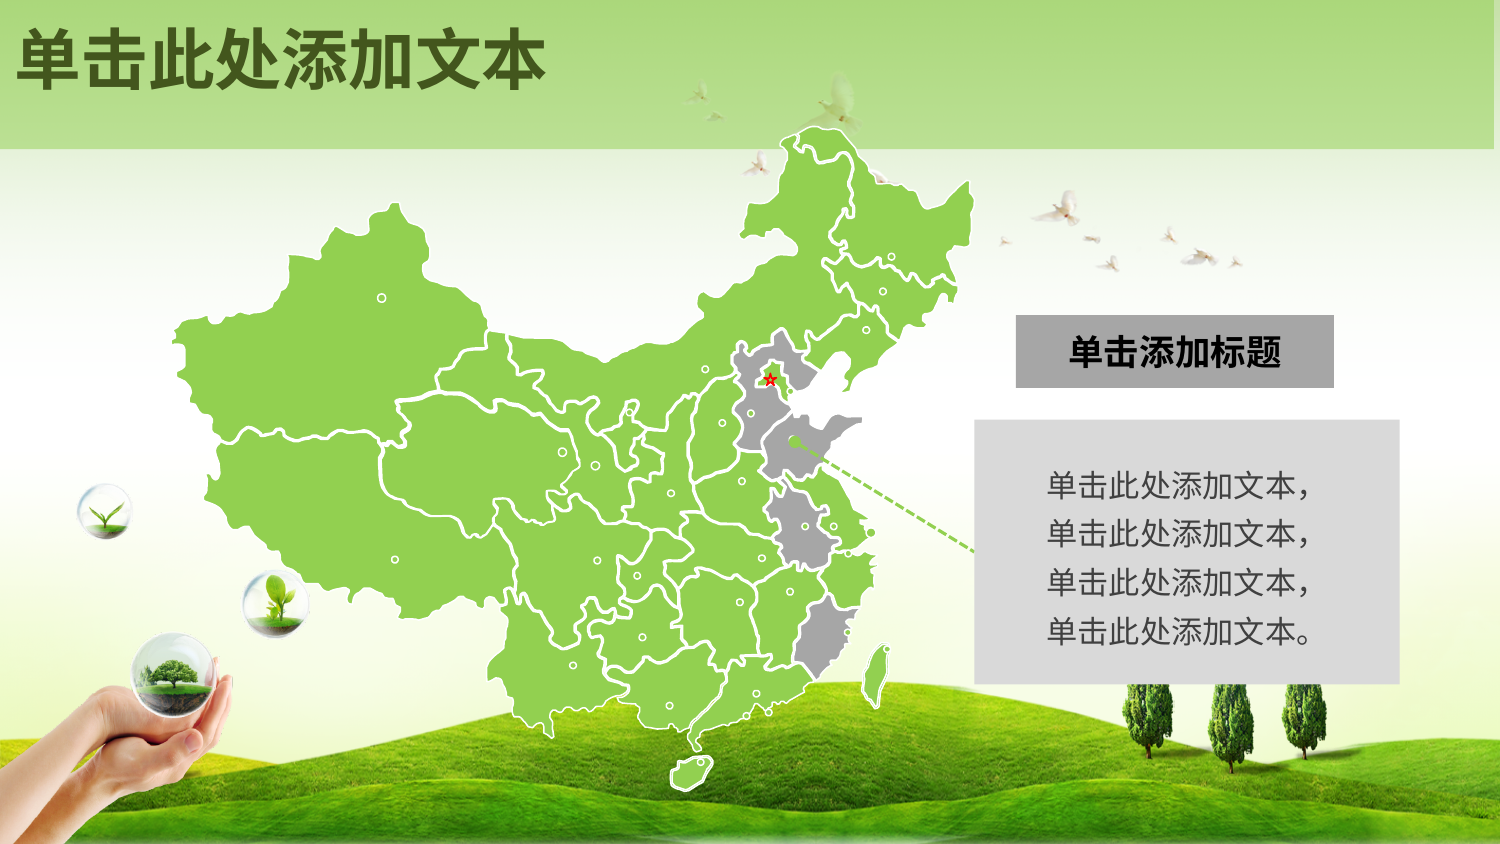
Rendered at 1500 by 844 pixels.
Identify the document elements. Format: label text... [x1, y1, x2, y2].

text_box 单击此处添加文本 [0, 10, 744, 106]
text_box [170, 126, 975, 792]
text_box 单击添加标题 [1015, 315, 1334, 388]
text_box [0, 0, 1496, 151]
picture [0, 0, 1500, 844]
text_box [794, 419, 1400, 685]
